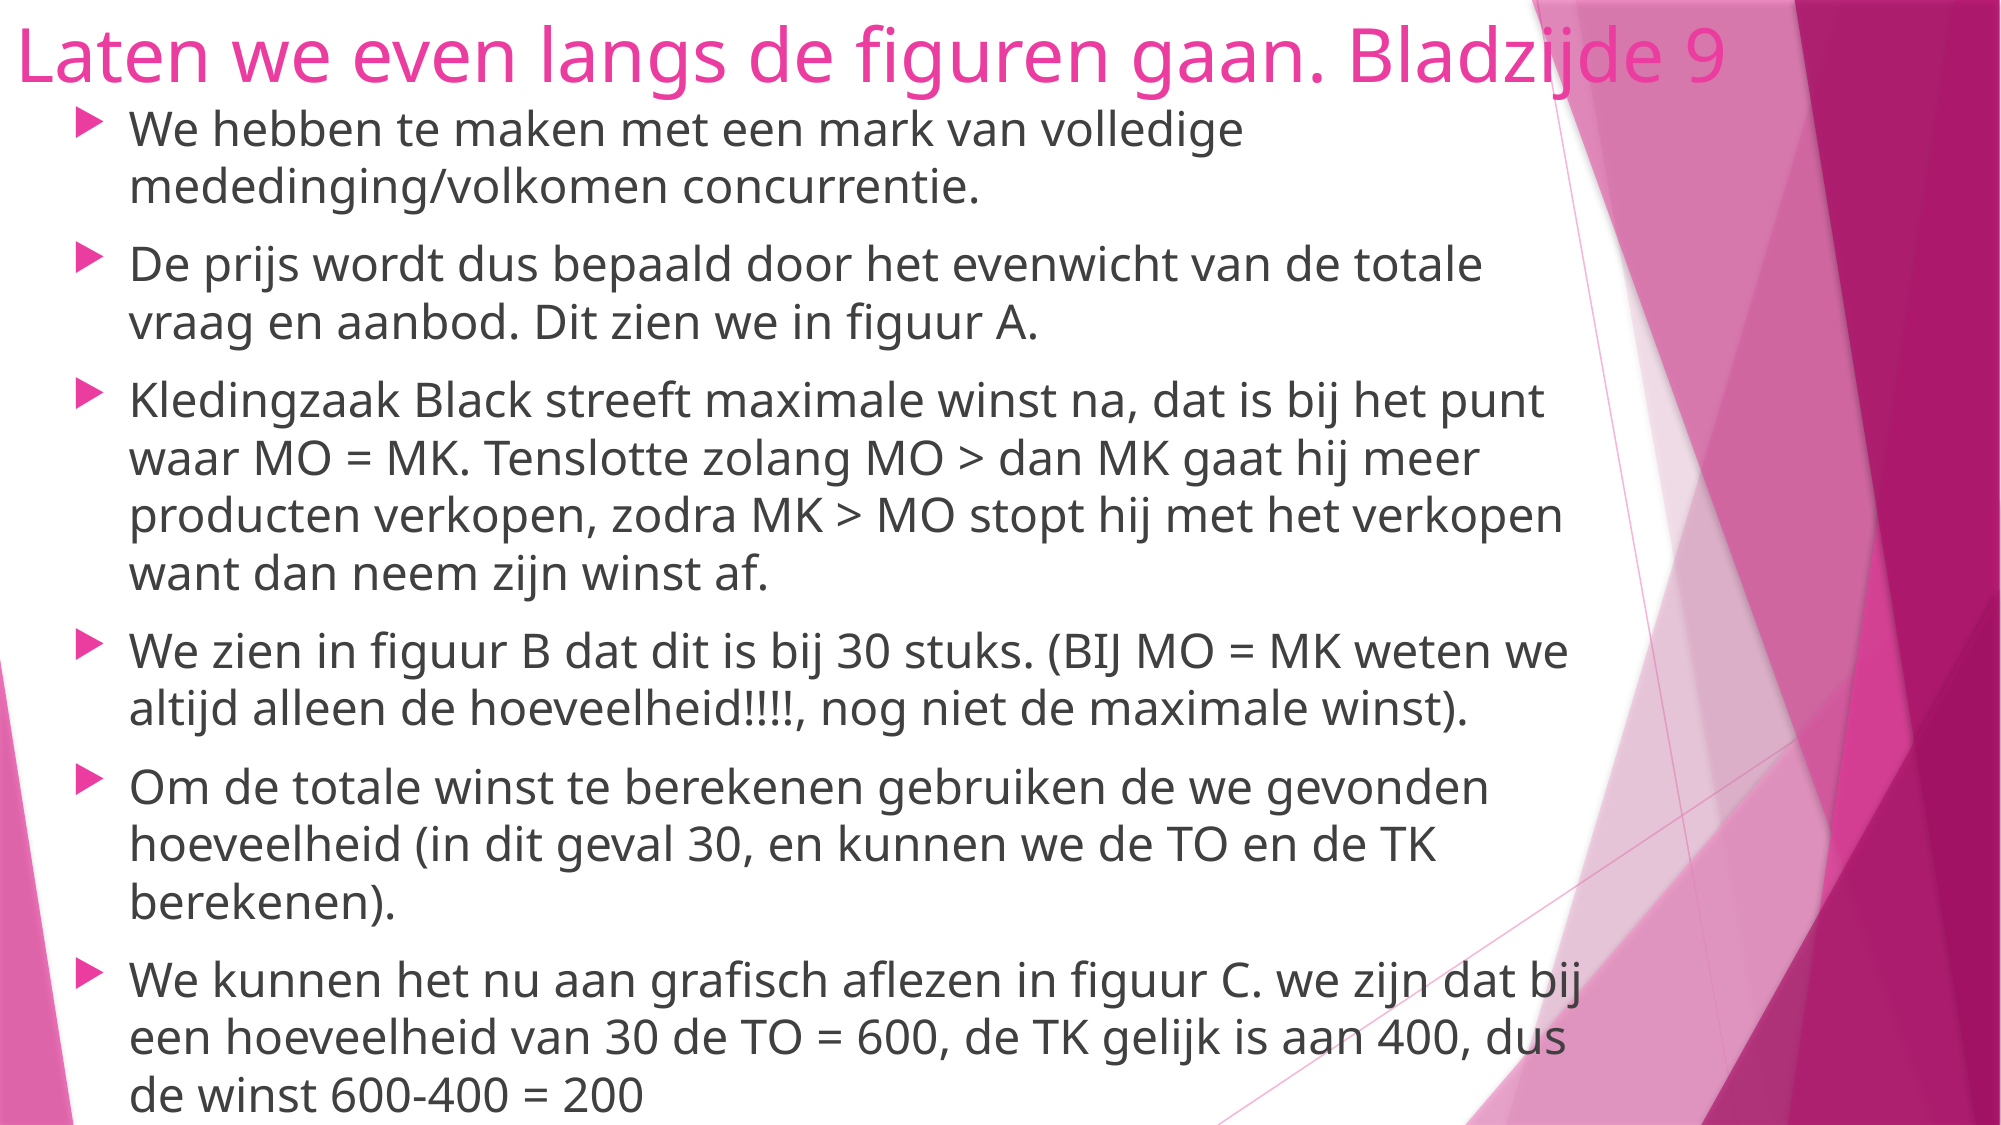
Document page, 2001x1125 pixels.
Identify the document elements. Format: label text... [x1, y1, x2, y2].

title Laten we even langs de figuren gaan. Bladzijde 9 [0, 0, 1771, 317]
list We hebben te maken met een mark van volledige mededinging/volkomen concurrentie. De prijs wordt dus bepaald door het evenwicht van de totale vraag en aanbod. Dit zien we in figuur A. Kledingzaak Black streeft maximale winst na, dat is bij het punt waar MO = MK. Tenslotte zolang MO > dan MK gaat hij meer producten verkopen, zodra MK > MO stopt hij met het verkopen want dan neem zijn winst af. We zien in figuur B dat dit is bij 30 stuks. (BIJ MO = MK weten we altijd alleen de hoeveelheid!!!!, nog niet de maximale winst). Om de totale winst te berekenen gebruiken de we gevonden hoeveelheid (in dit geval 30, en kunnen we de TO en de TK berekenen). We kunnen het nu aan grafisch aflezen in figuur C. we zijn dat bij een hoeveelheid van 30 de TO = 600, de TK gelijk is aan 400, dus de winst 600-400 = 200 [57, 90, 1635, 991]
